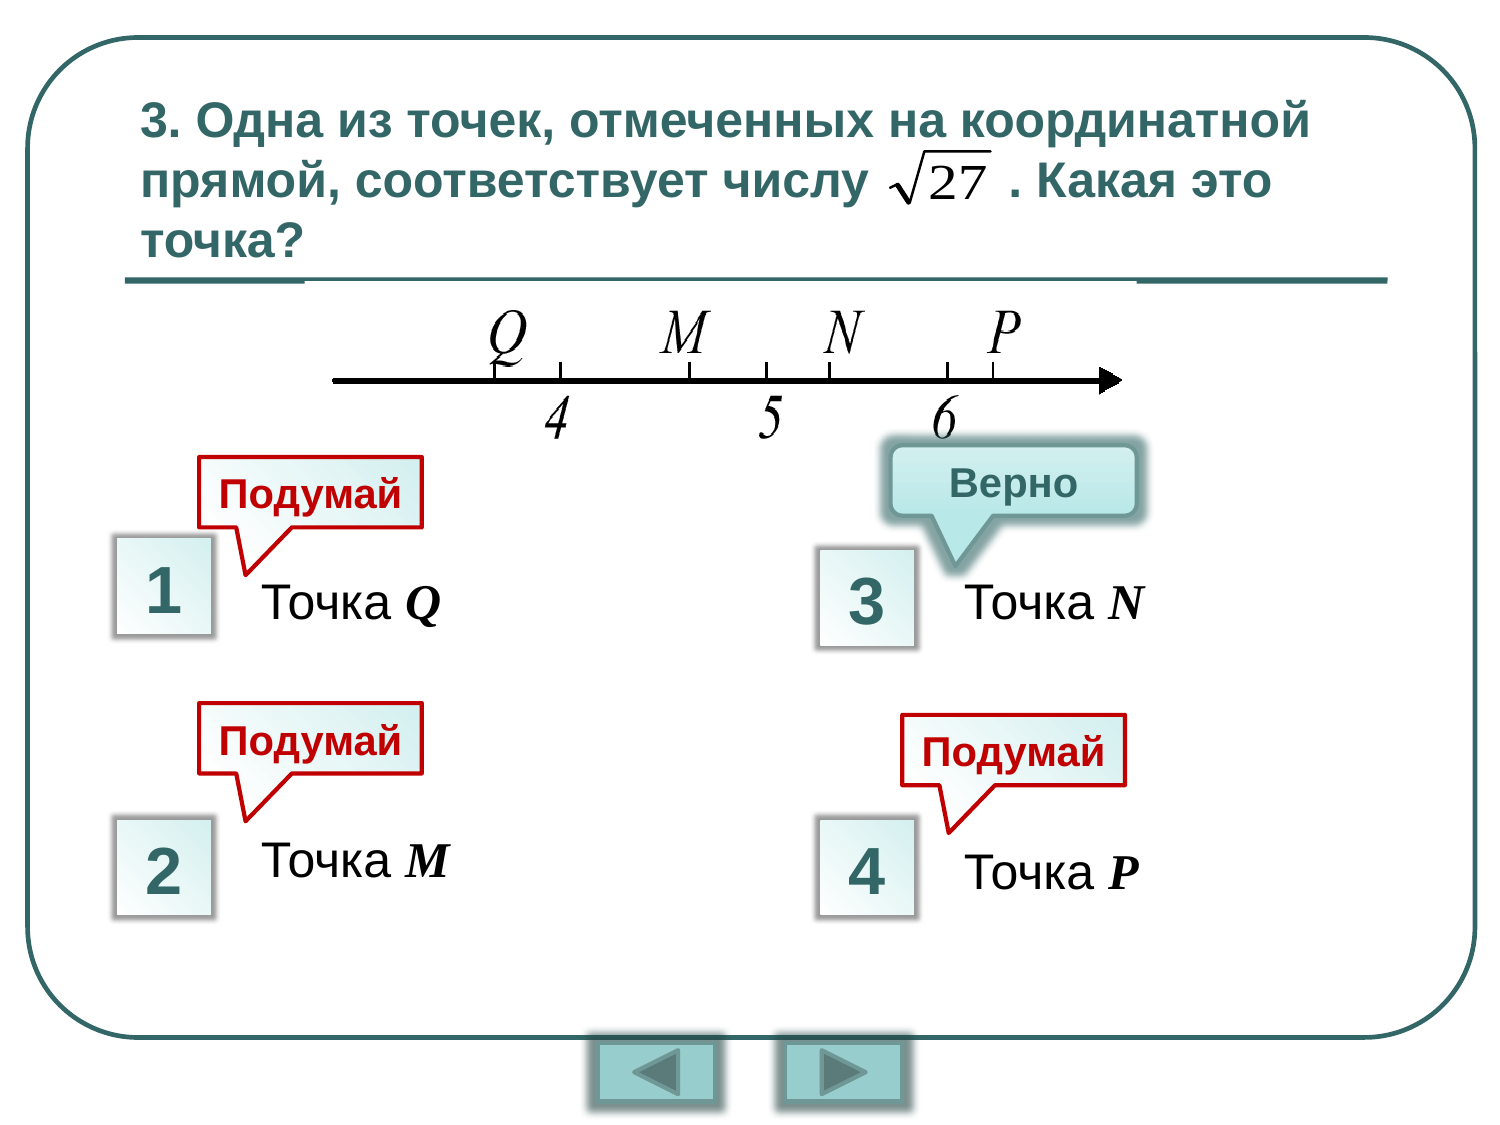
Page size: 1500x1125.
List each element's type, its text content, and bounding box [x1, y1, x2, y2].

text_box Точка N [949, 562, 1313, 638]
text_box Верно [888, 474, 1139, 569]
title 3. Одна из точек, отмеченных на координатной прямой, соответствует числу . Какая это точка? [124, 87, 1388, 276]
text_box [878, 140, 1003, 217]
text_box Точка P [949, 831, 1278, 907]
text_box Точка М [246, 820, 811, 895]
text_box Точка Q [246, 562, 762, 638]
text_box 3 [820, 550, 914, 646]
text_box [783, 1041, 904, 1104]
text_box Подумай [197, 454, 424, 578]
text_box 4 [820, 820, 914, 915]
picture [304, 280, 1137, 468]
text_box 1 [117, 538, 211, 634]
text_box Подумай [197, 701, 424, 824]
text_box Подумай [900, 712, 1128, 836]
text_box [595, 1041, 717, 1104]
text_box 2 [117, 820, 211, 915]
